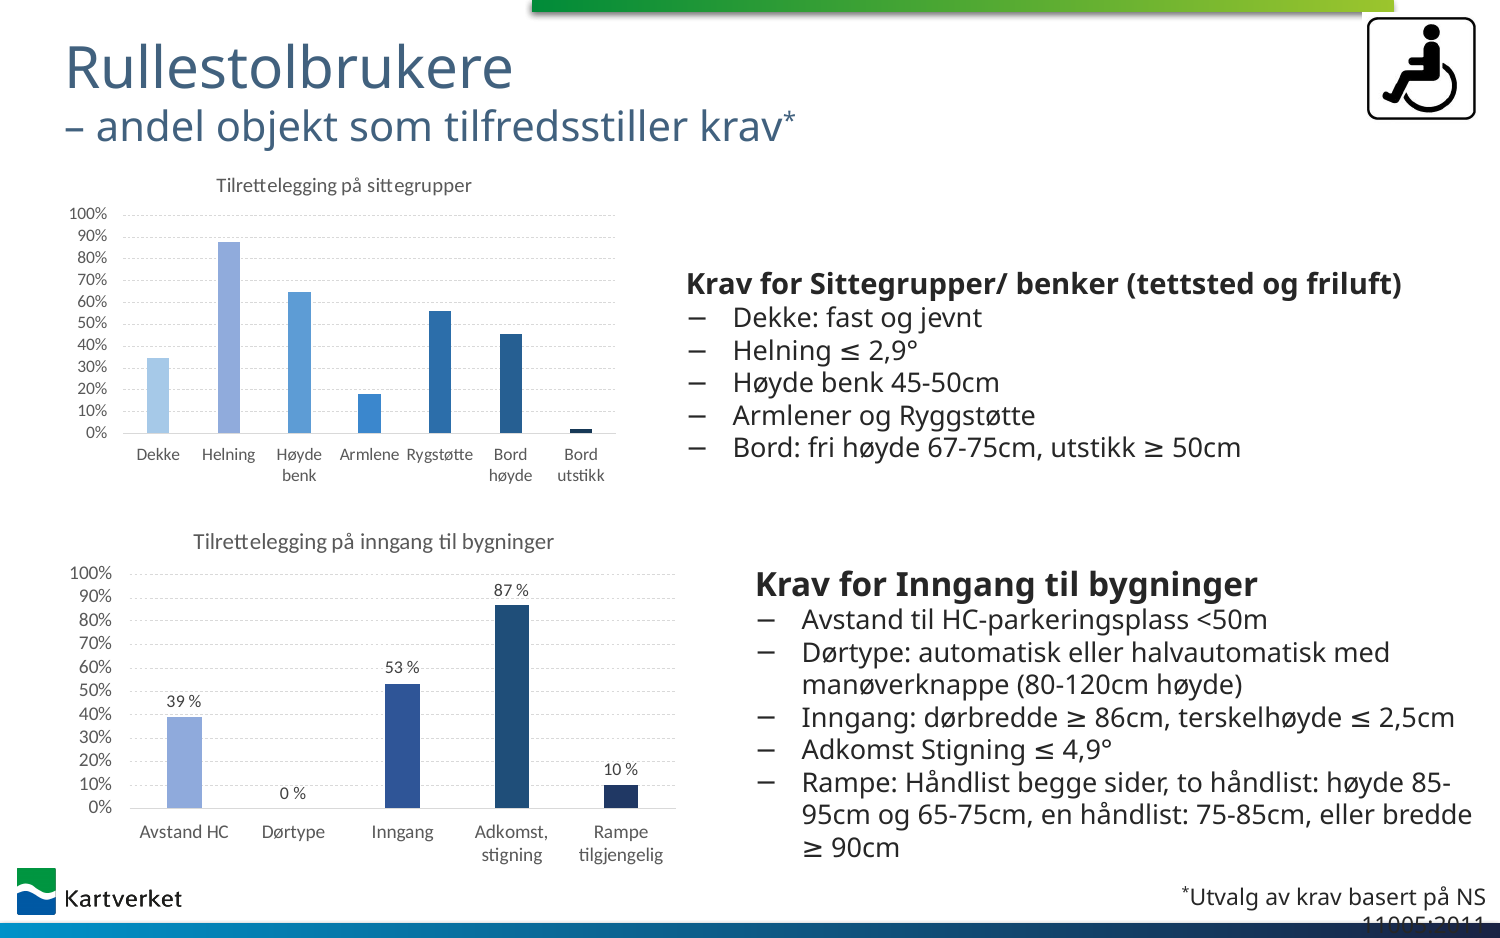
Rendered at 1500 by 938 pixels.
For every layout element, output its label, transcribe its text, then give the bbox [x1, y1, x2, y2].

text_box *Utvalg av krav basert på NS 11005:2011 [1068, 873, 1500, 938]
picture [62, 166, 626, 492]
text_box Rullestolbrukere – andel objekt som tilfredsstiller krav* [49, 25, 1431, 158]
picture [62, 520, 687, 874]
text_box Krav for Sittegrupper/ benker (tettsted og friluft) Dekke: fast og jevnt Helning ≤ 2,9° Høyde benk 45-50cm Armlener og Ryggstøtte Bord: fri høyde 67-75cm, utstikk ≥ 50cm [670, 258, 1418, 471]
picture [1362, 12, 1481, 126]
text_box Krav for Inngang til bygninger Avstand til HC-parkeringsplass <50m Dørtype: automatisk eller halvautomatisk med manøverknappe (80-120cm høyde) Inngang: dørbredde ≥ 86cm, terskelhøyde ≤ 2,5cm Adkomst Stigning ≤ 4,9° Rampe: Håndlist begge sider, to håndlist: høyde 85-95cm og 65-75cm, en håndlist: 75-85cm, eller bredde ≥ 90cm [740, 555, 1491, 870]
